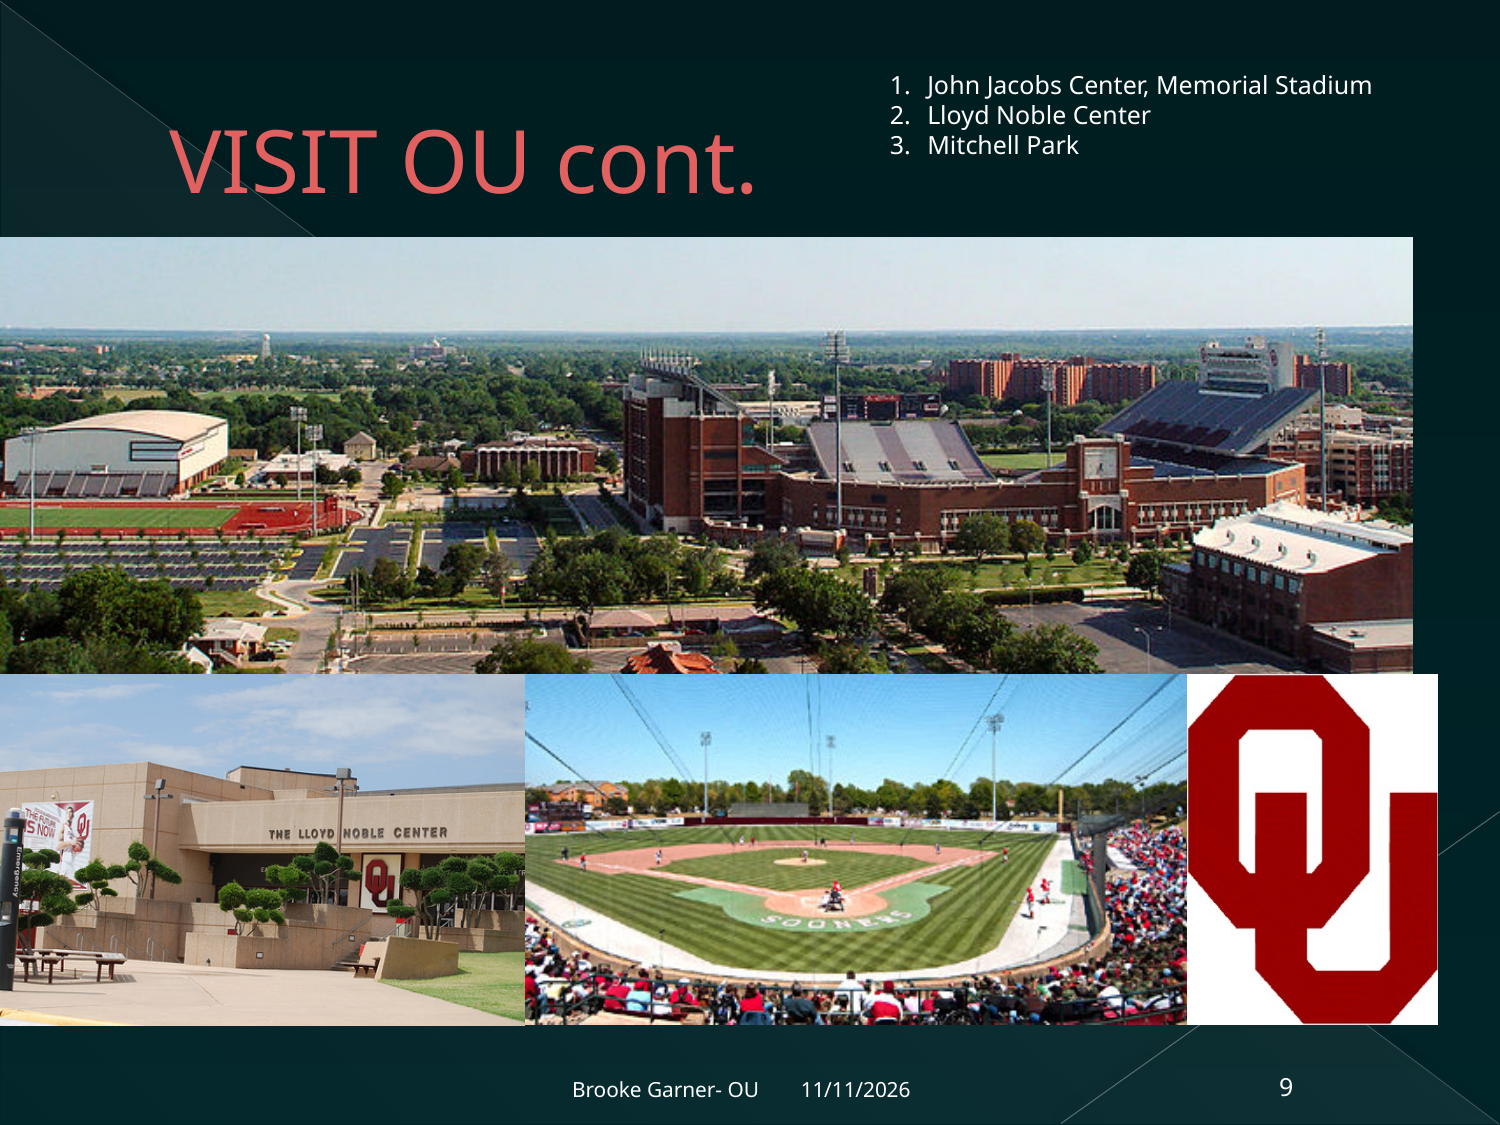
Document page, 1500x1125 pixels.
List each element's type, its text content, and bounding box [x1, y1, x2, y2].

footer Brooke Garner- OU [75, 1063, 774, 1113]
title VISIT OU cont. [75, 43, 1425, 274]
text_box John Jacobs Center, Memorial Stadium Lloyd Noble Center Mitchell Park [874, 62, 1475, 168]
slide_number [786, 1063, 1136, 1113]
slide_number 9 [1245, 1063, 1328, 1113]
picture [0, 237, 1438, 1026]
